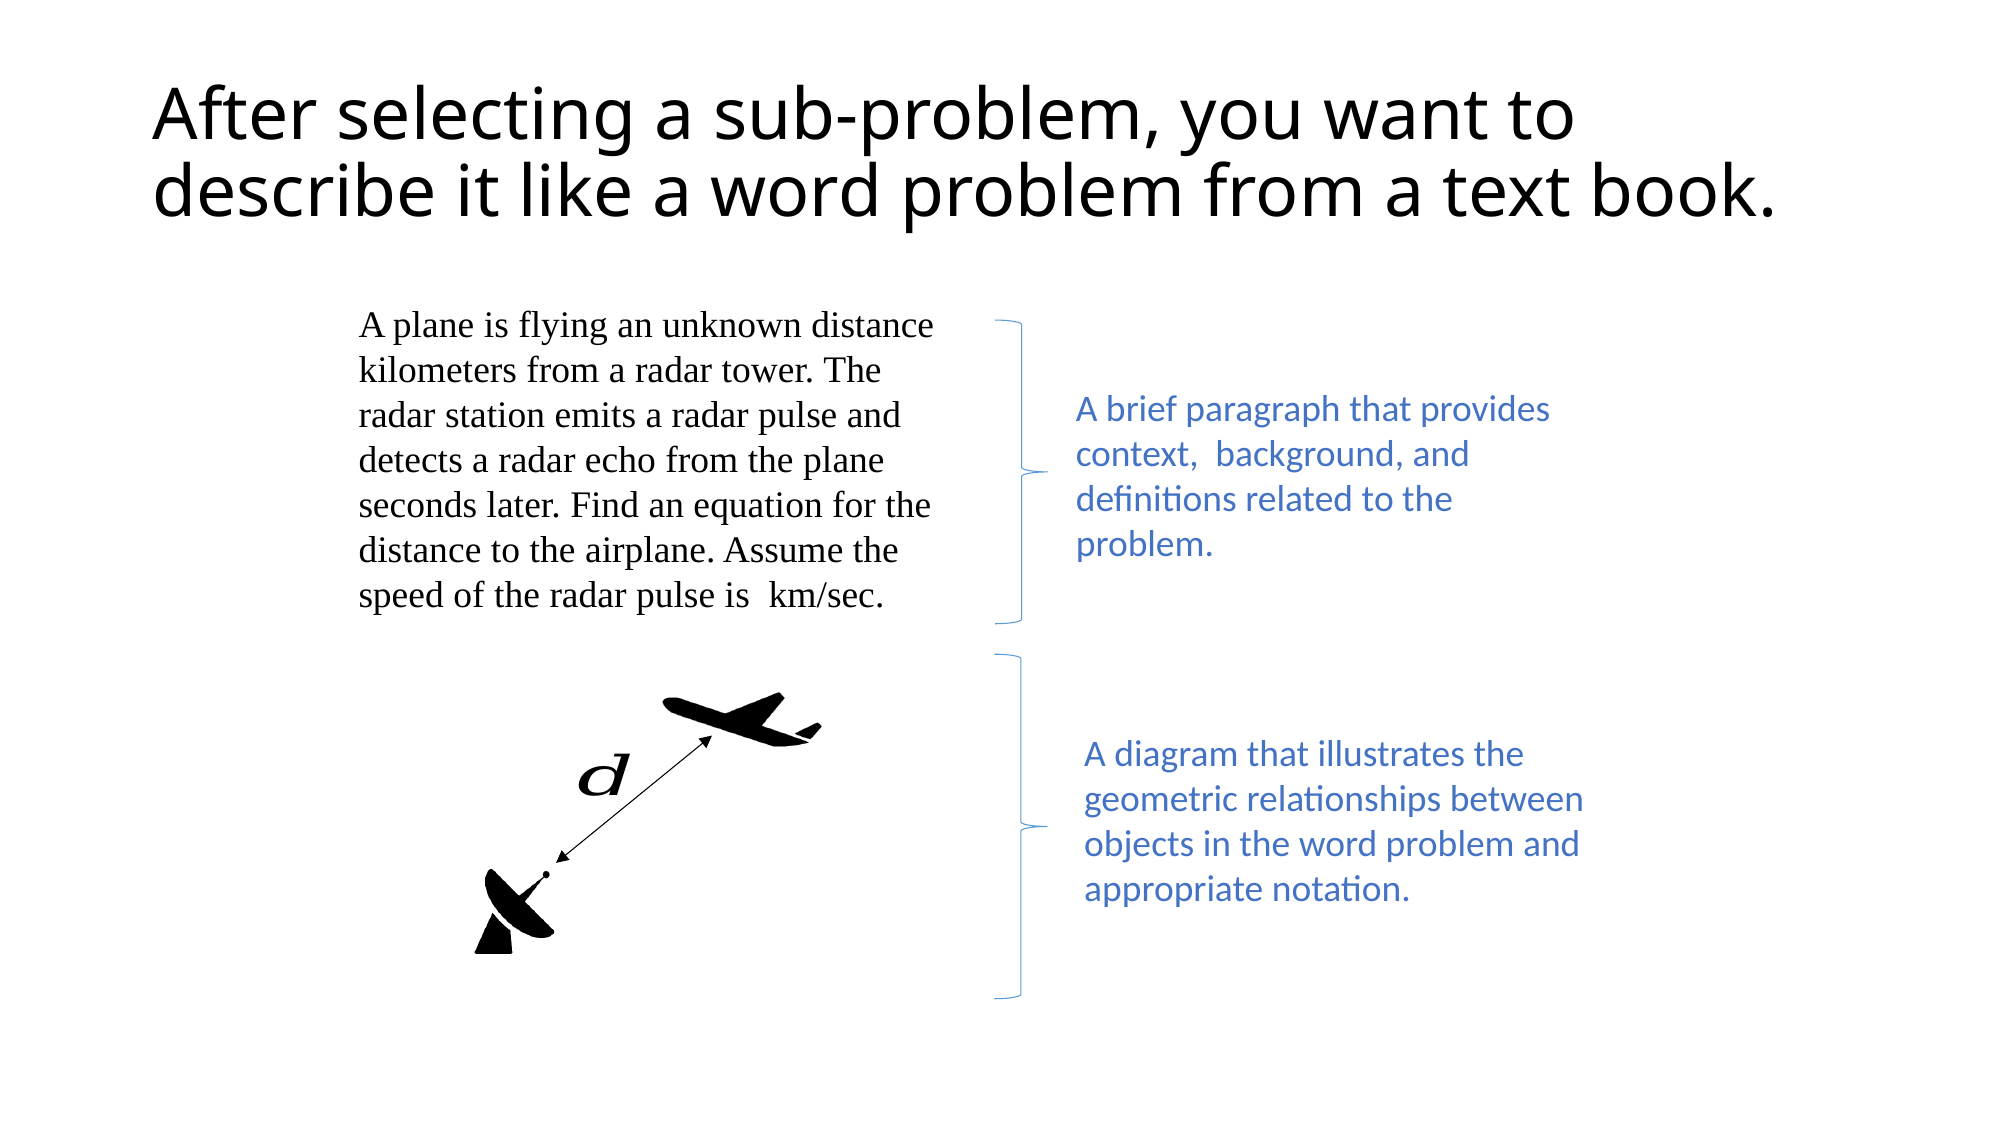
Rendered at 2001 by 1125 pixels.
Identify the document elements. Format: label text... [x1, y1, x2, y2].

text_box A brief paragraph that provides context, background, and definitions related to the problem. [1060, 376, 1610, 572]
title After selecting a sub-problem, you want to describe it like a word problem from a text book. [137, 59, 1863, 251]
text_box A diagram that illustrates the geometric relationships between objects in the word problem and appropriate notation. [1069, 721, 1619, 917]
text_box [994, 653, 1048, 1000]
text_box [995, 319, 1049, 625]
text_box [343, 292, 968, 964]
